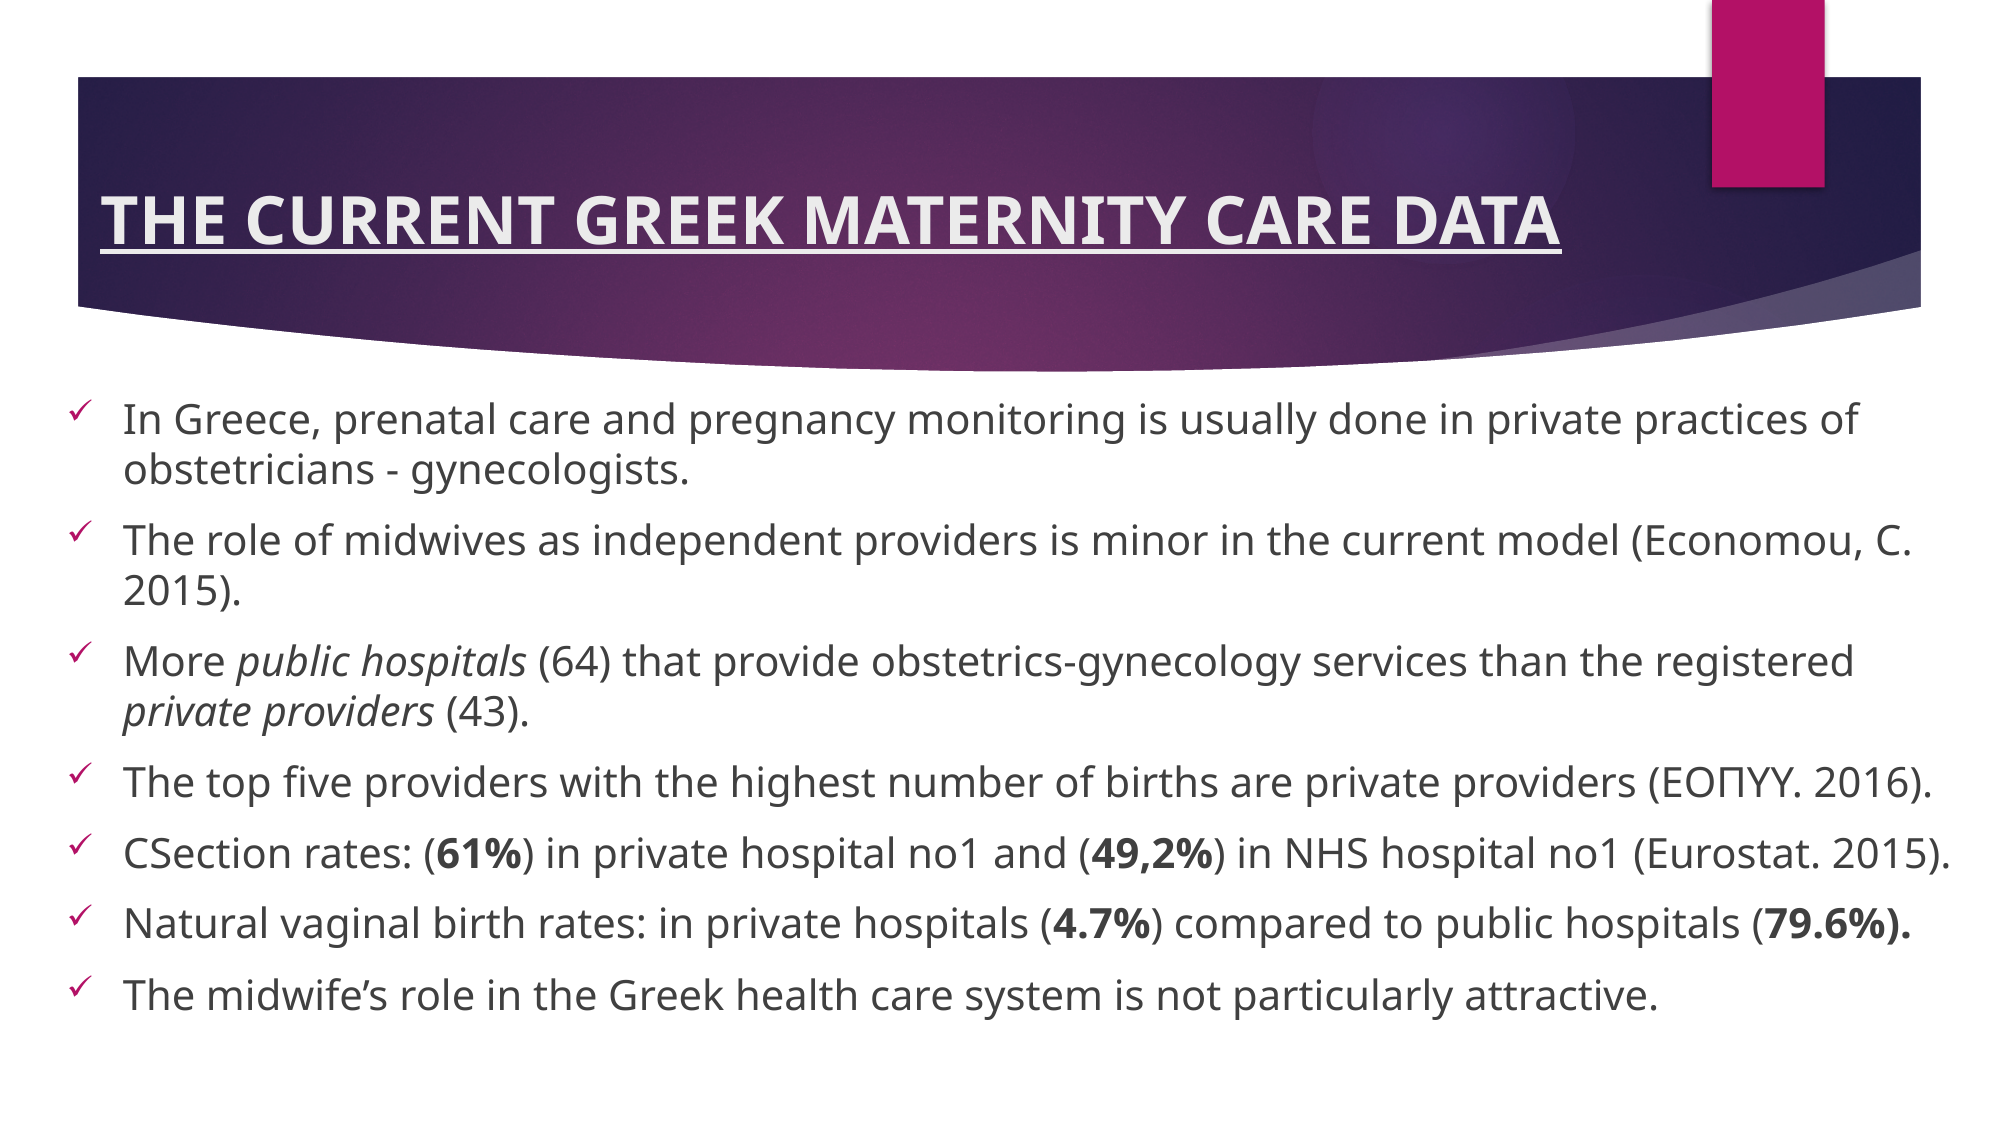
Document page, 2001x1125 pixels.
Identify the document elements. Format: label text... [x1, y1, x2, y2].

title THE CURRENT GREEK MATERNITY CARE DATA [85, 159, 1627, 276]
list In Greece, prenatal care and pregnancy monitoring is usually done in private practices of obstetricians - gynecologists. The role of midwives as independent providers is minor in the current model (Economou, C. 2015). More public hospitals (64) that provide obstetrics-gynecology services than the registered private providers (43). The top five providers with the highest number of births are private providers (ΕΟΠΥΥ. 2016). CSection rates: (61%) in private hospital no1 and (49,2%) in NHS hospital no1 (Eurostat. 2015). Natural vaginal birth rates: in private hospitals (4.7%) compared to public hospitals (79.6%). The midwife’s role in the Greek health care system is not particularly attractive. [51, 385, 1977, 1090]
